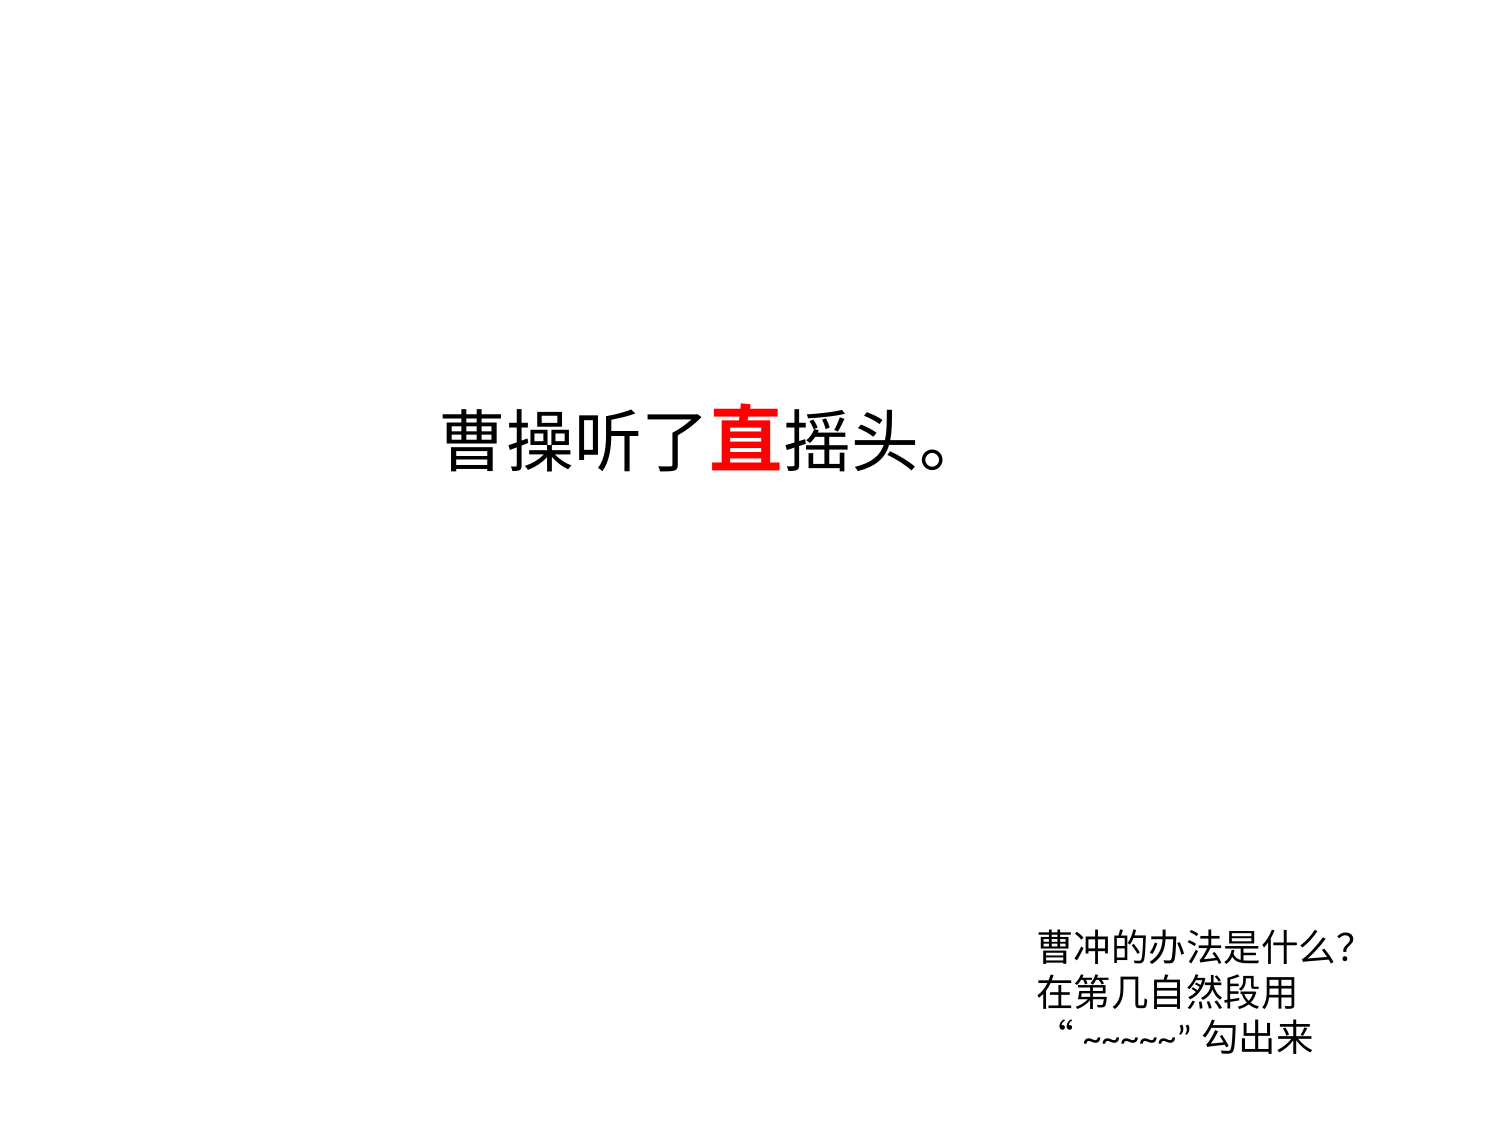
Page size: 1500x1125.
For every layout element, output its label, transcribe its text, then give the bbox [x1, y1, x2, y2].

text_box 曹操听了直摇头。 [348, 385, 1211, 492]
text_box 曹冲的办法是什么？在第几自然段用“~~~~~”勾出来 [1021, 916, 1353, 1067]
